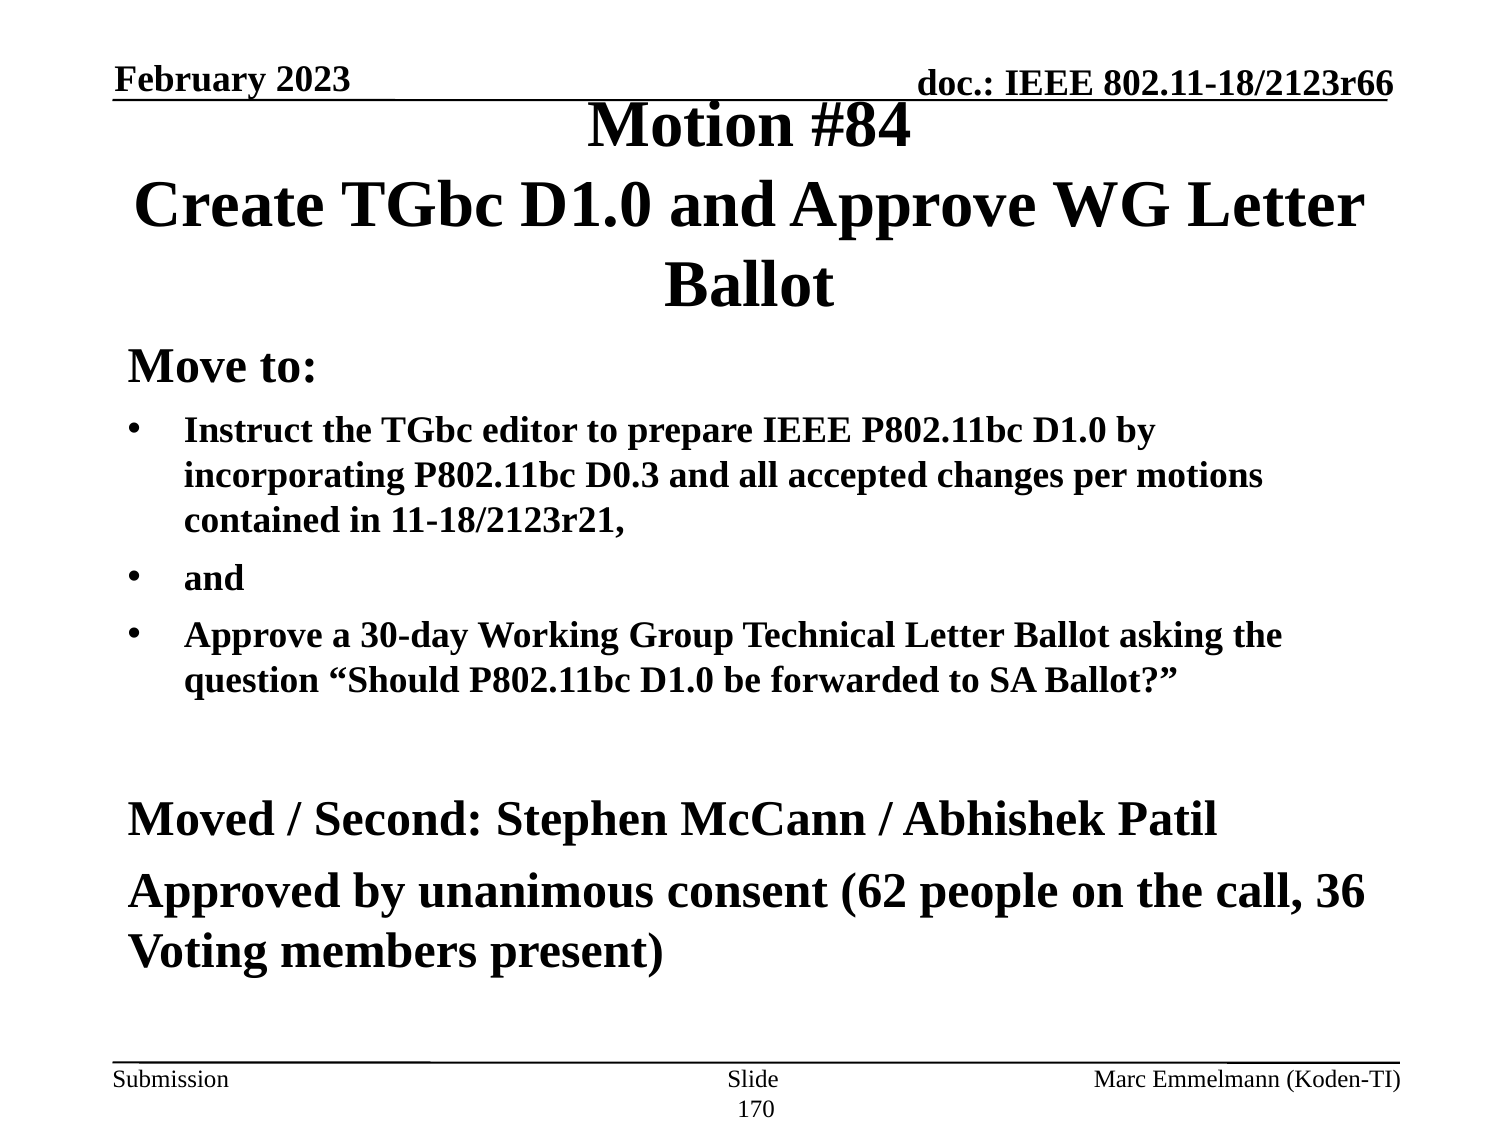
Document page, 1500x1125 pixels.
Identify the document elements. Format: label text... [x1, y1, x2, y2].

list Move to: Instruct the TGbc editor to prepare IEEE P802.11bc D1.0 by incorporating P802.11bc D0.3 and all accepted changes per motions contained in 11-18/2123r21, and Approve a 30-day Working Group Technical Letter Ballot asking the question “Should P802.11bc D1.0 be forwarded to SA Ballot?” Moved / Second: Stephen McCann / Abhishek Patil Approved by unanimous consent (62 people on the call, 36 Voting members present) [112, 324, 1388, 1000]
slide_number Slide 170 [712, 1061, 800, 1123]
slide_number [114, 54, 423, 100]
footer Marc Emmelmann (Koden-TI) [878, 1061, 1402, 1093]
title Motion #84 Create TGbc D1.0 and Approve WG Letter Ballot [112, 112, 1388, 288]
